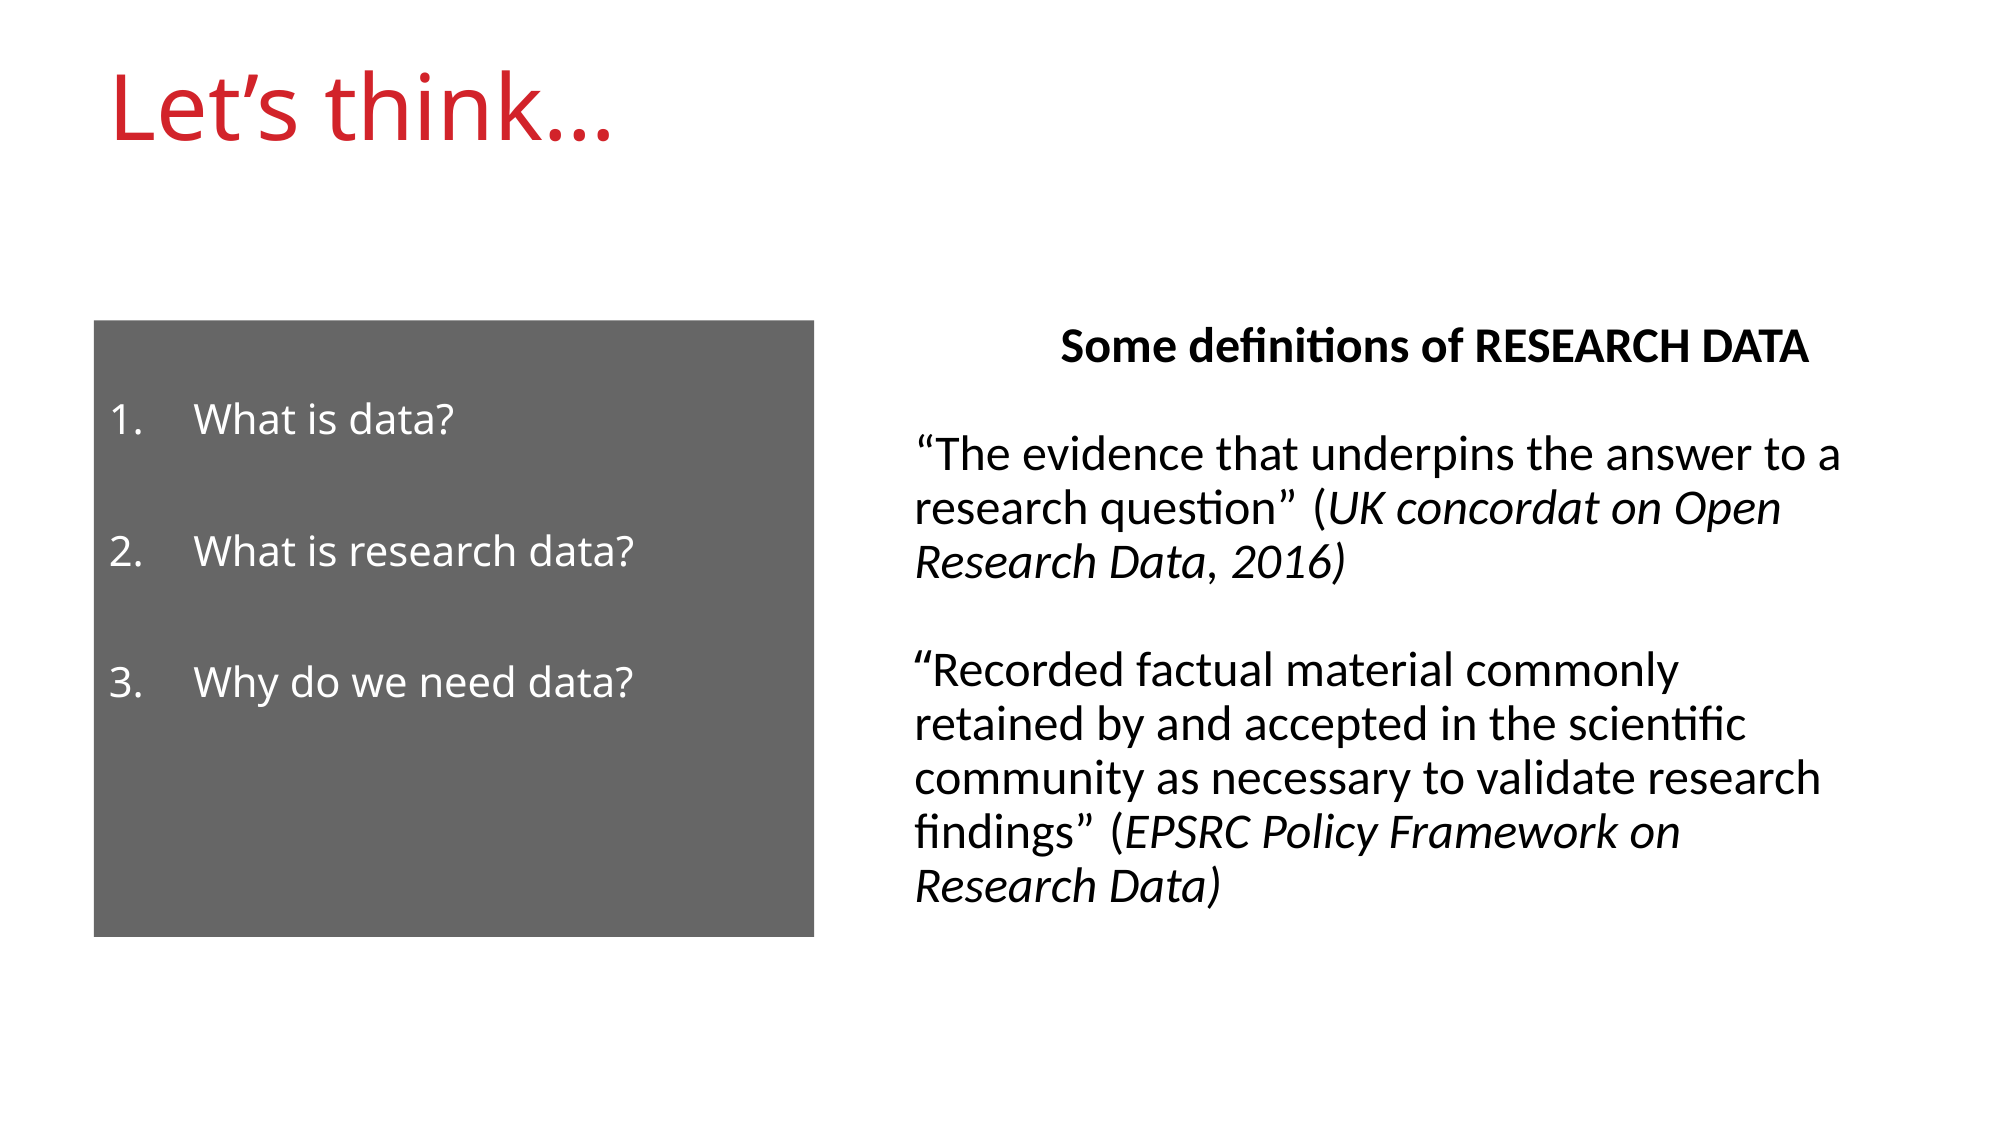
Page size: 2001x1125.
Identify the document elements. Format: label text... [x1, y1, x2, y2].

list Some definitions of RESEARCH DATA “The evidence that underpins the answer to a research question” (UK concordat on Open Research Data, 2016) “Recorded factual material commonly retained by and accepted in the scientific community as necessary to validate research findings” (EPSRC Policy Framework on Research Data) [899, 311, 1863, 1050]
title Let’s think… [93, 0, 1863, 228]
list What is data? What is research data? Why do we need data? [93, 320, 815, 937]
